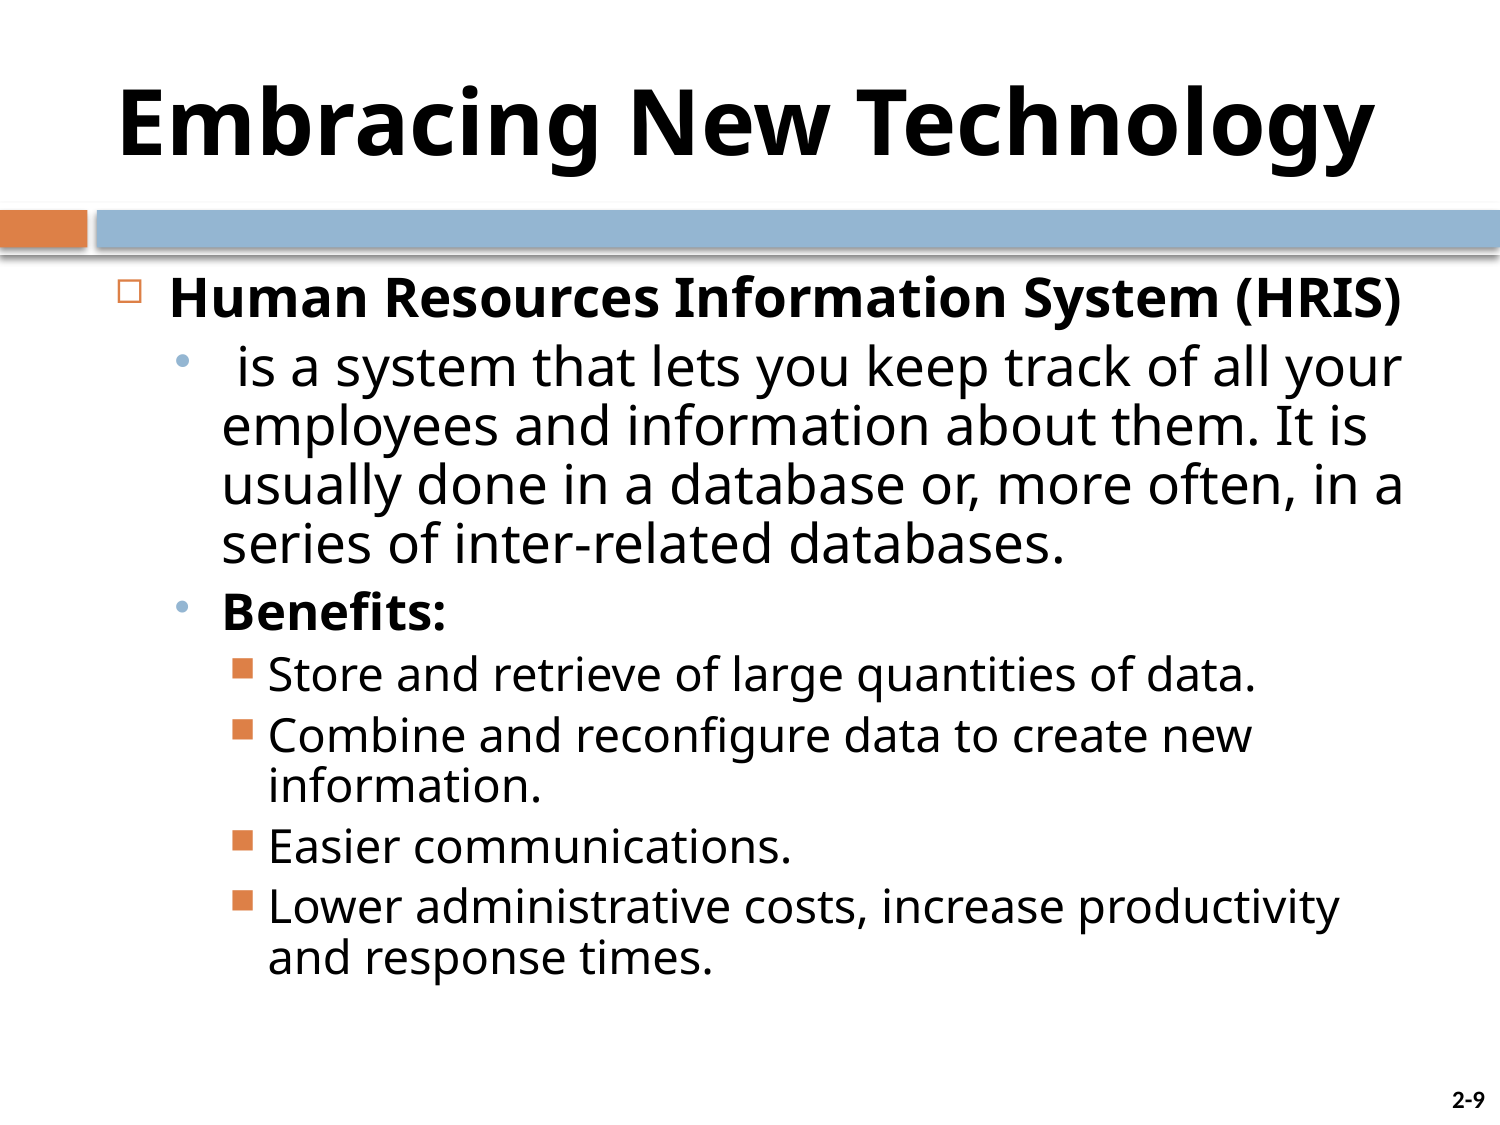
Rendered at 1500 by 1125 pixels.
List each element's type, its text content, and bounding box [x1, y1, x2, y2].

list Human Resources Information System (HRIS) is a system that lets you keep track of all your employees and information about them. It is usually done in a database or, more often, in a series of inter-related databases. Benefits: Store and retrieve of large quantities of data. Combine and reconfigure data to create new information. Easier communications. Lower administrative costs, increase productivity and response times. [100, 262, 1438, 1000]
title Embracing New Technology [100, 37, 1438, 200]
